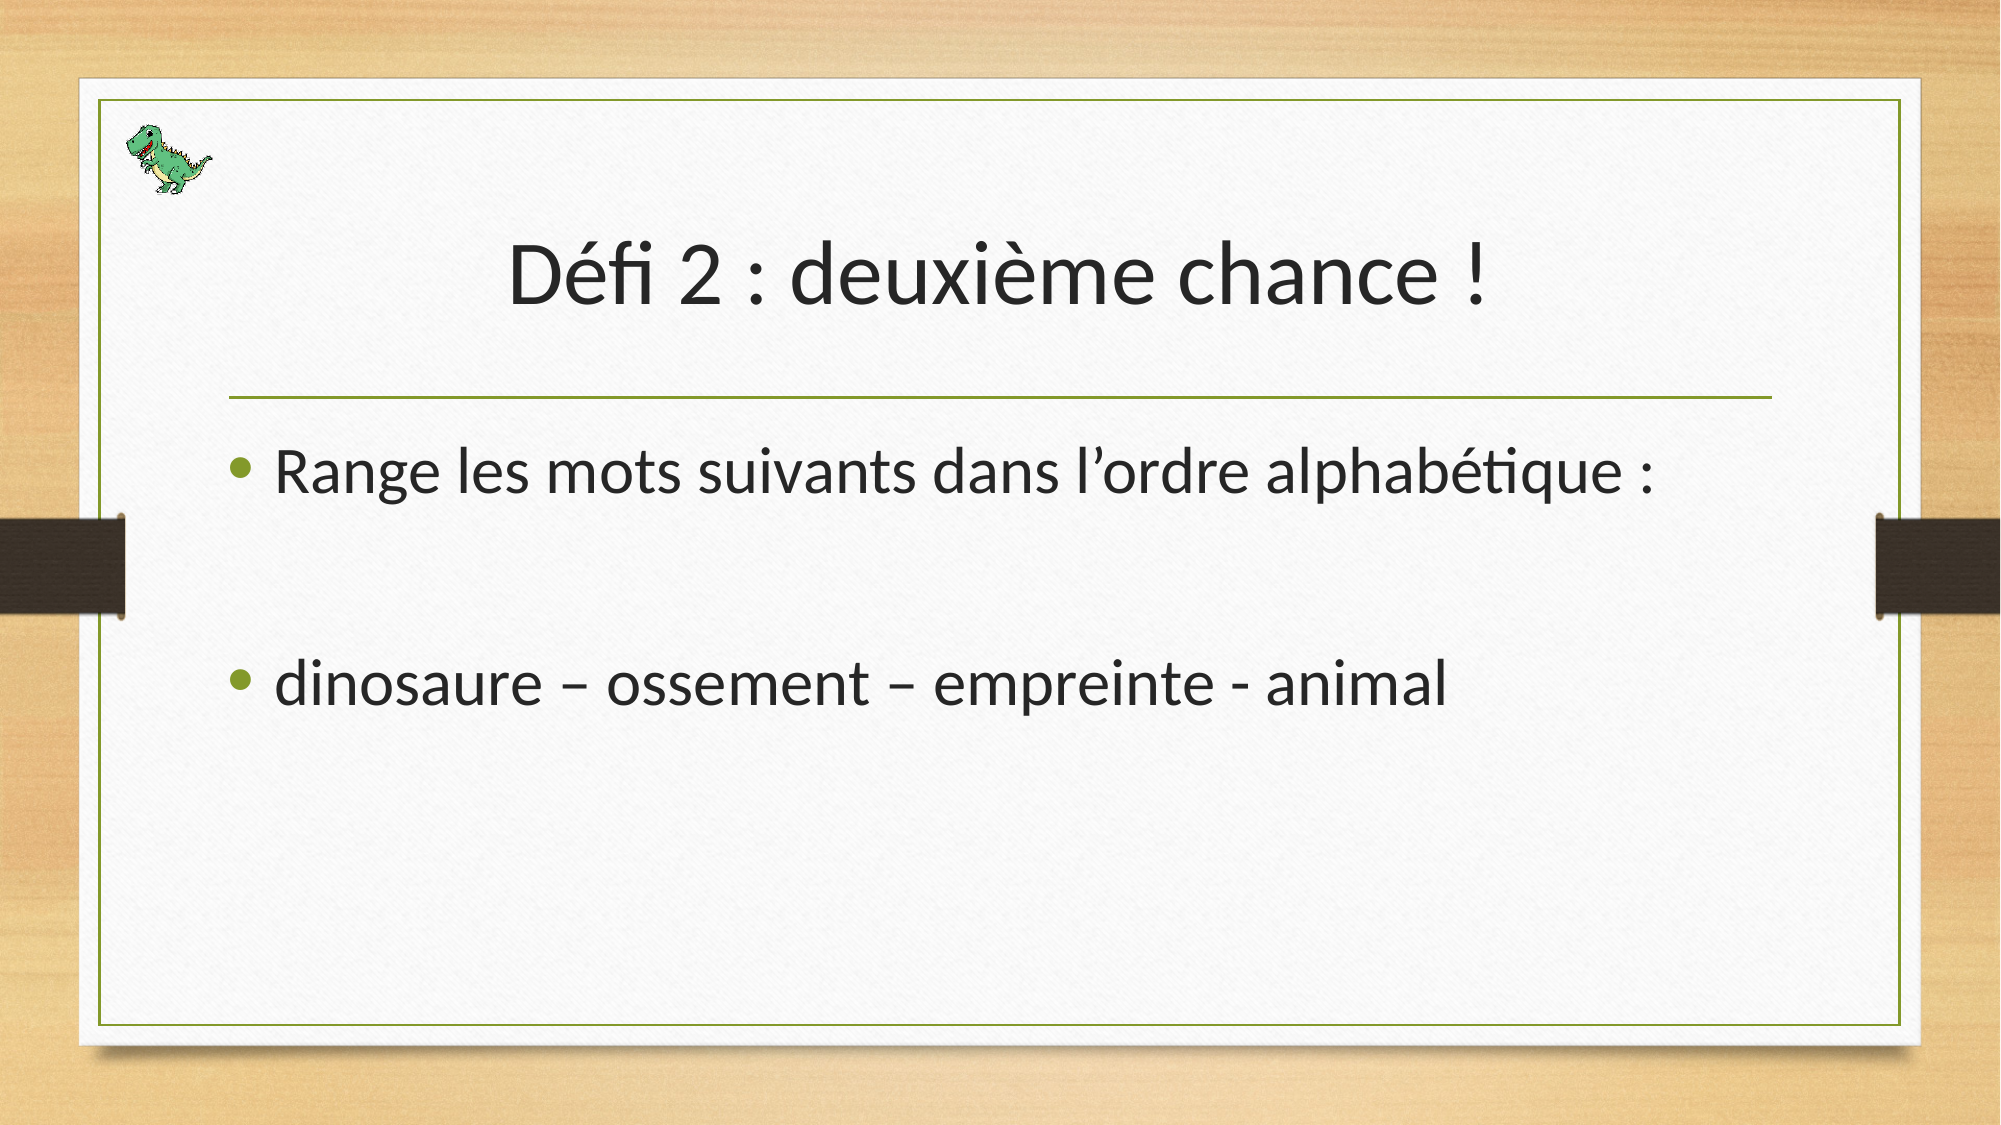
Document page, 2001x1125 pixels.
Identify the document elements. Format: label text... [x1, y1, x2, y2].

list Range les mots suivants dans l’ordre alphabétique : dinosaure – ossement – empreinte - animal [212, 419, 1818, 964]
title Défi 2 : deuxième chance ! [212, 161, 1788, 375]
picture [0, 0, 2001, 1125]
